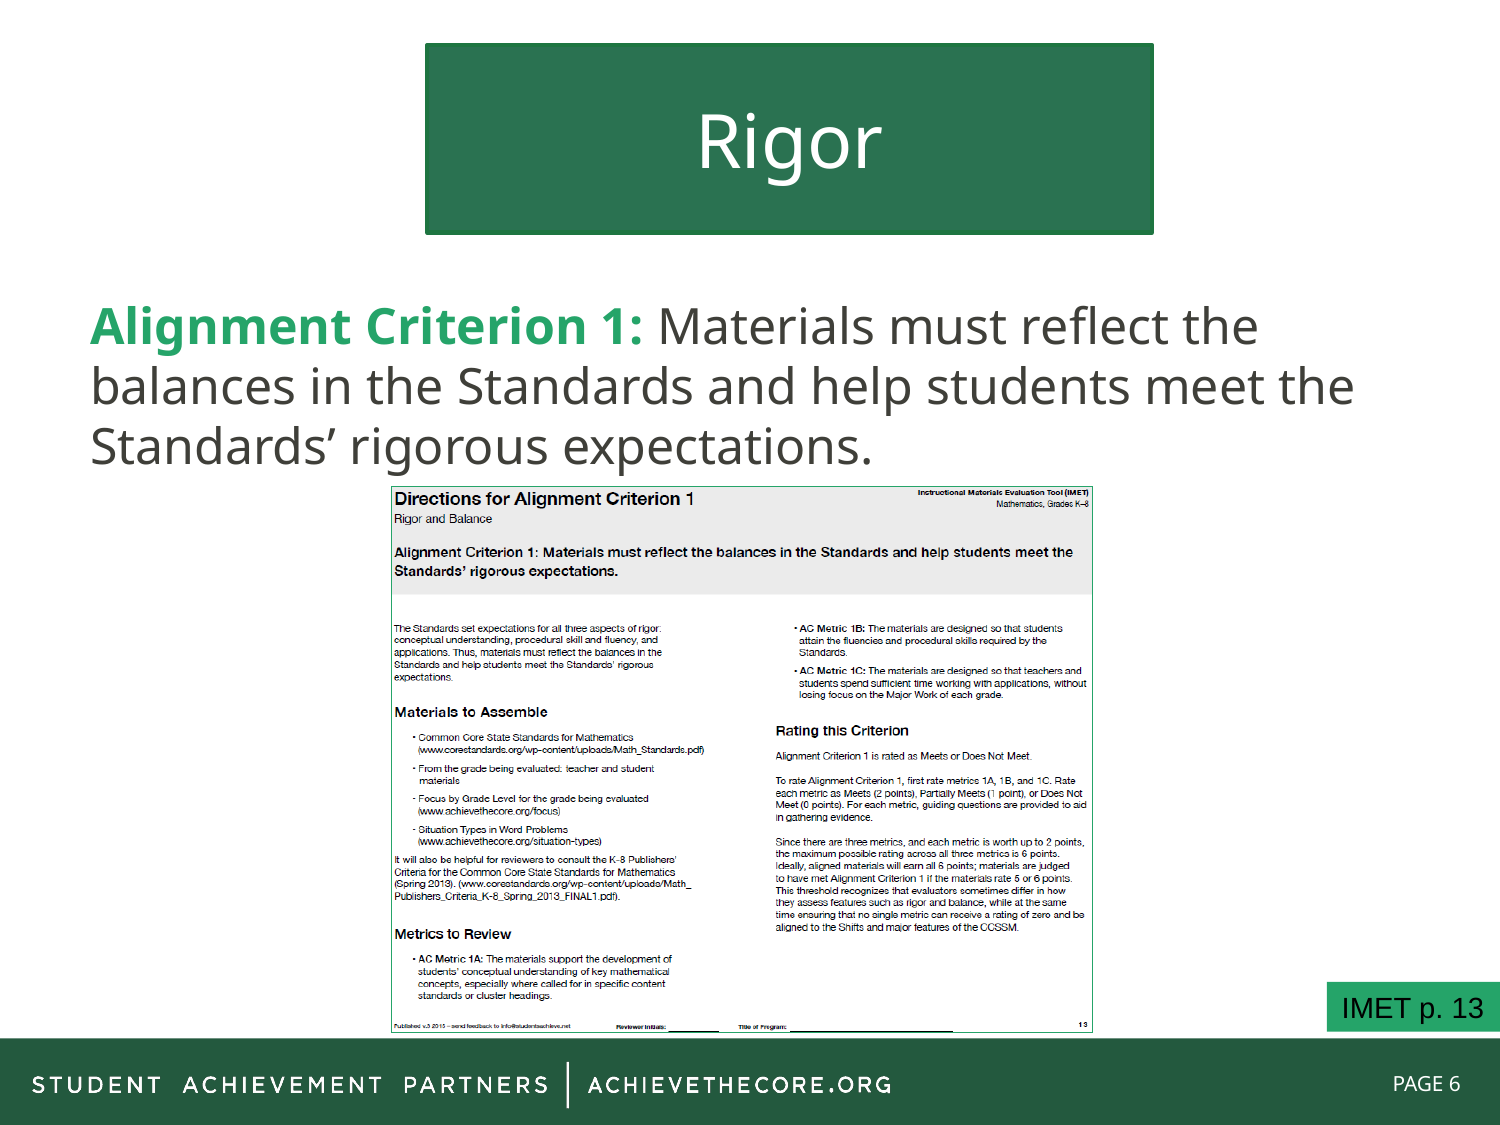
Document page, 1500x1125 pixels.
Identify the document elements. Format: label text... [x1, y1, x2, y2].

list Alignment Criterion 1: Materials must reflect the balances in the Standards and help students meet the Standards’ rigorous expectations. [75, 287, 1425, 977]
picture [391, 486, 1093, 1033]
text_box IMET p. 13 [1326, 981, 1500, 1032]
title Rigor [427, 45, 1153, 233]
picture [12, 1055, 911, 1112]
